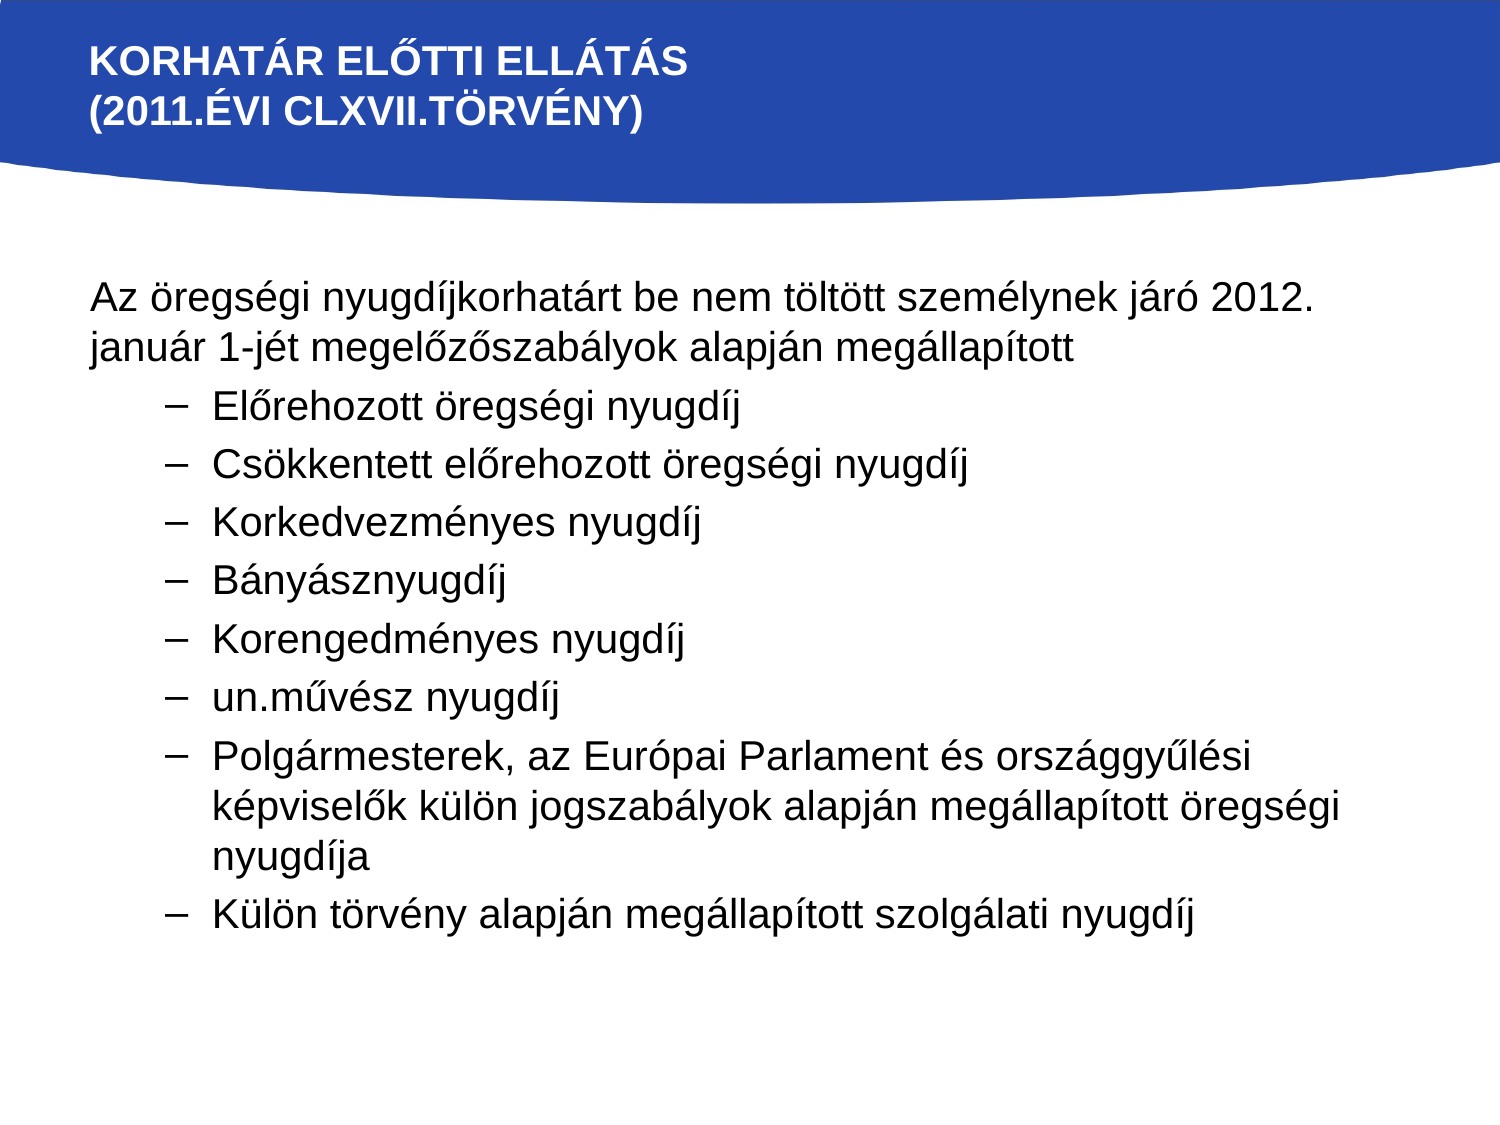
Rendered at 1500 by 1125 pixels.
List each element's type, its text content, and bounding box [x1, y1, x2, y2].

title Korhatár előtti ellátás (2011.évi CLXVII.törvény) [73, 7, 845, 161]
list Az öregségi nyugdíjkorhatárt be nem töltött személynek járó 2012. január 1-jét megelőzőszabályok alapján megállapított Előrehozott öregségi nyugdíj Csökkentett előrehozott öregségi nyugdíj Korkedvezményes nyugdíj Bányásznyugdíj Korengedményes nyugdíj un.művész nyugdíj Polgármesterek, az Európai Parlament és országgyűlési képviselők külön jogszabályok alapján megállapított öregségi nyugdíja Külön törvény alapján megállapított szolgálati nyugdíj [75, 262, 1425, 1005]
picture [0, 0, 1500, 1125]
